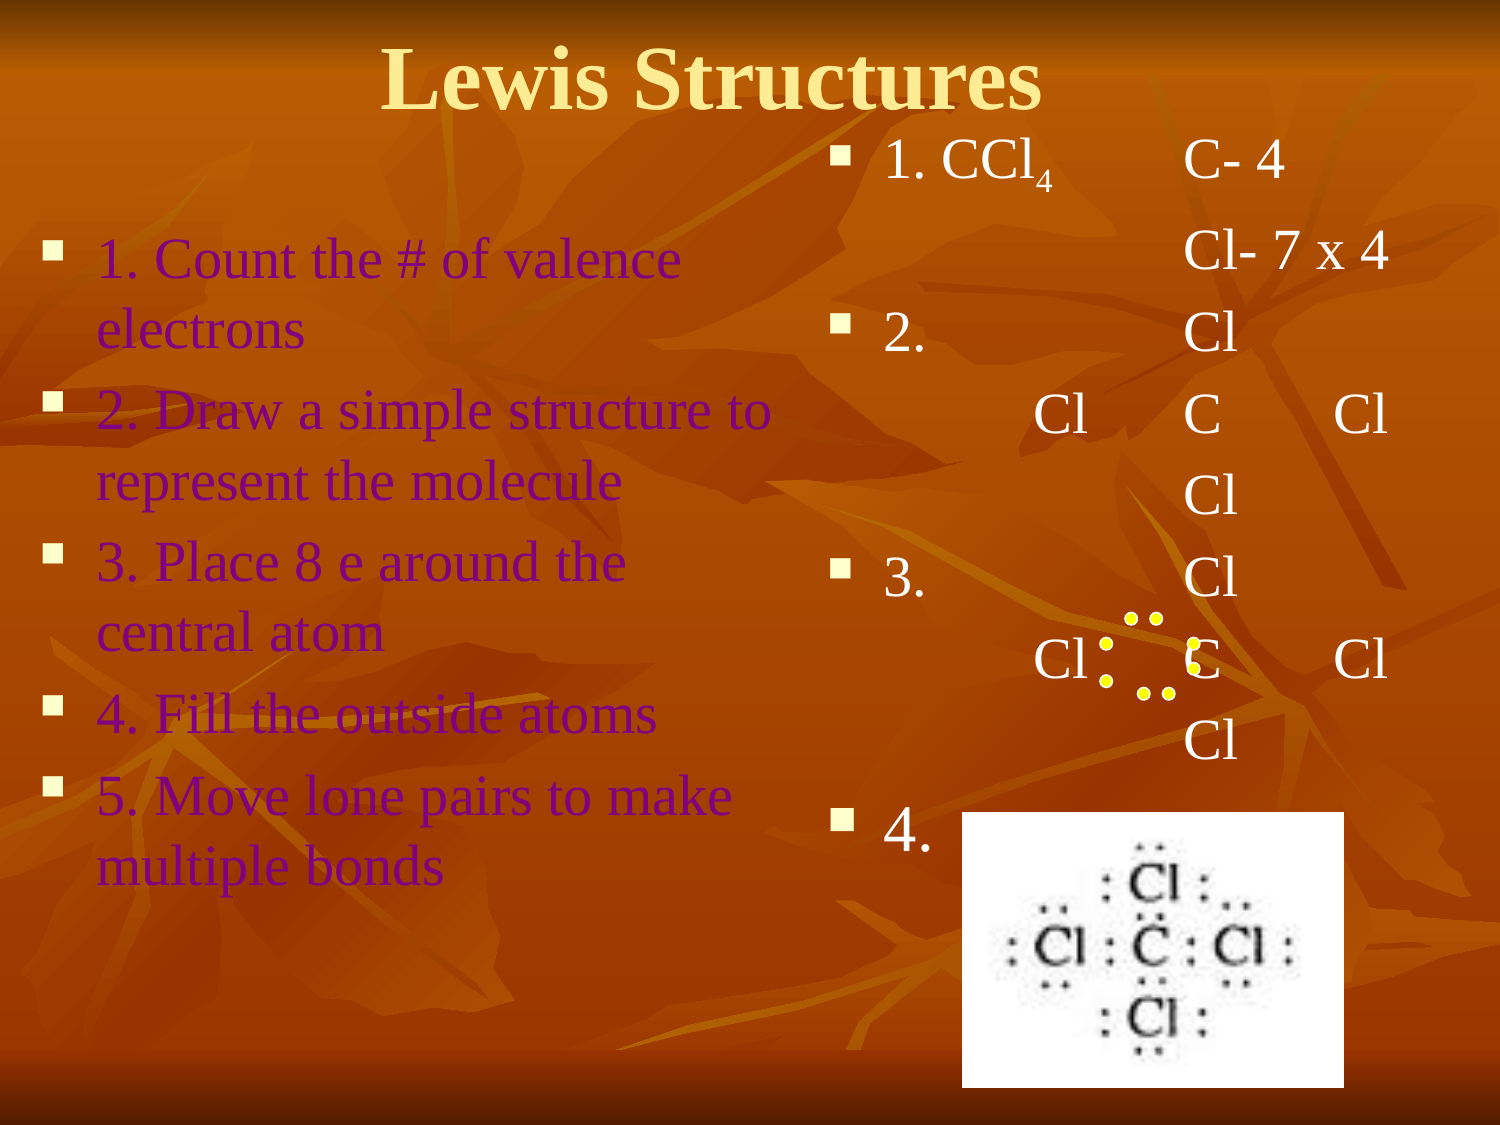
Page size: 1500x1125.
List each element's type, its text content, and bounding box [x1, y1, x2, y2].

list 1. Count the # of valence electrons 2. Draw a simple structure to represent the molecule 3. Place 8 e around the central atom 4. Fill the outside atoms 5. Move lone pairs to make multiple bonds [24, 212, 813, 1006]
title Lewis Structures [37, 0, 1388, 146]
text_box [1099, 637, 1113, 650]
picture [962, 812, 1344, 1088]
text_box [1187, 662, 1200, 675]
text_box [1187, 637, 1200, 650]
text_box [1162, 687, 1175, 700]
list 1. CCl4 C- 4 Cl- 7 x 4 2. Cl Cl C Cl Cl 3. Cl Cl C Cl Cl 4. [812, 112, 1476, 963]
text_box [1124, 612, 1138, 625]
text_box [1137, 687, 1150, 700]
text_box [1099, 674, 1113, 688]
text_box [1149, 612, 1163, 625]
